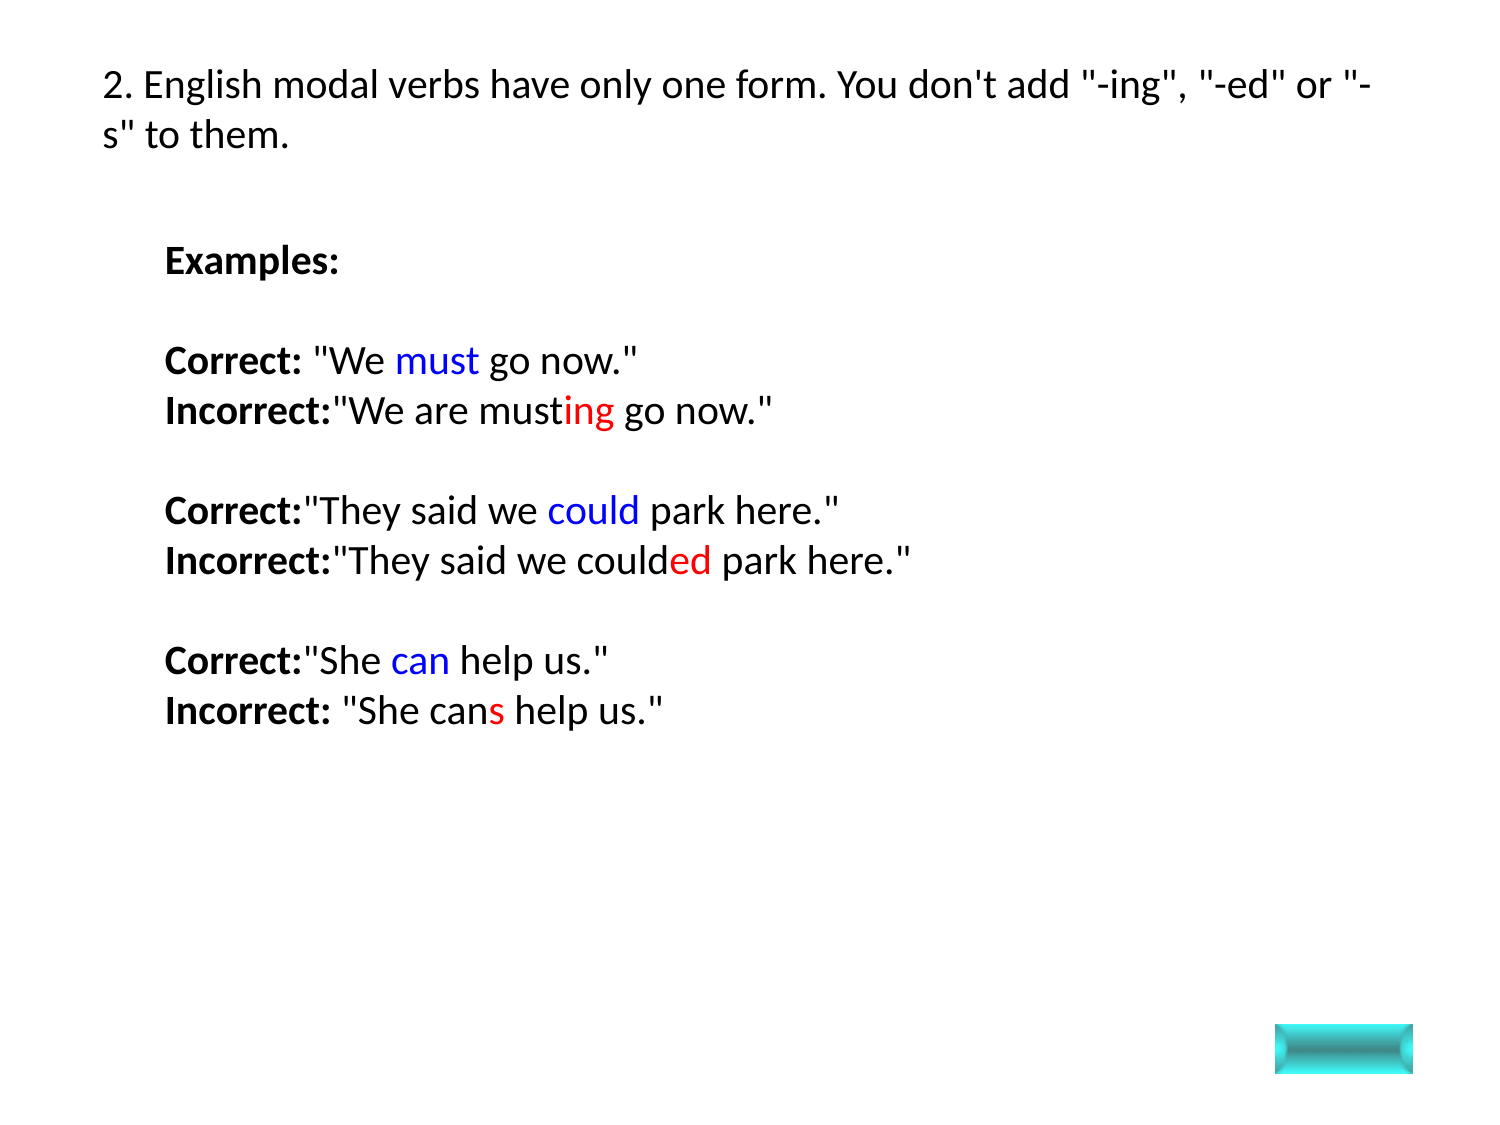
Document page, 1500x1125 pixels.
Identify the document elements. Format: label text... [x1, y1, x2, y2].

text_box 2. English modal verbs have only one form. You don't add "-ing", "-ed" or "-s" to them. [87, 49, 1413, 165]
text_box Examples: Correct: "We must go now." Incorrect:"We are musting go now." Correct:"They said we could park here." Incorrect:"They said we coulded park here." Correct:"She can help us." Incorrect: "She cans help us." [149, 224, 1350, 790]
picture [1274, 1024, 1413, 1074]
